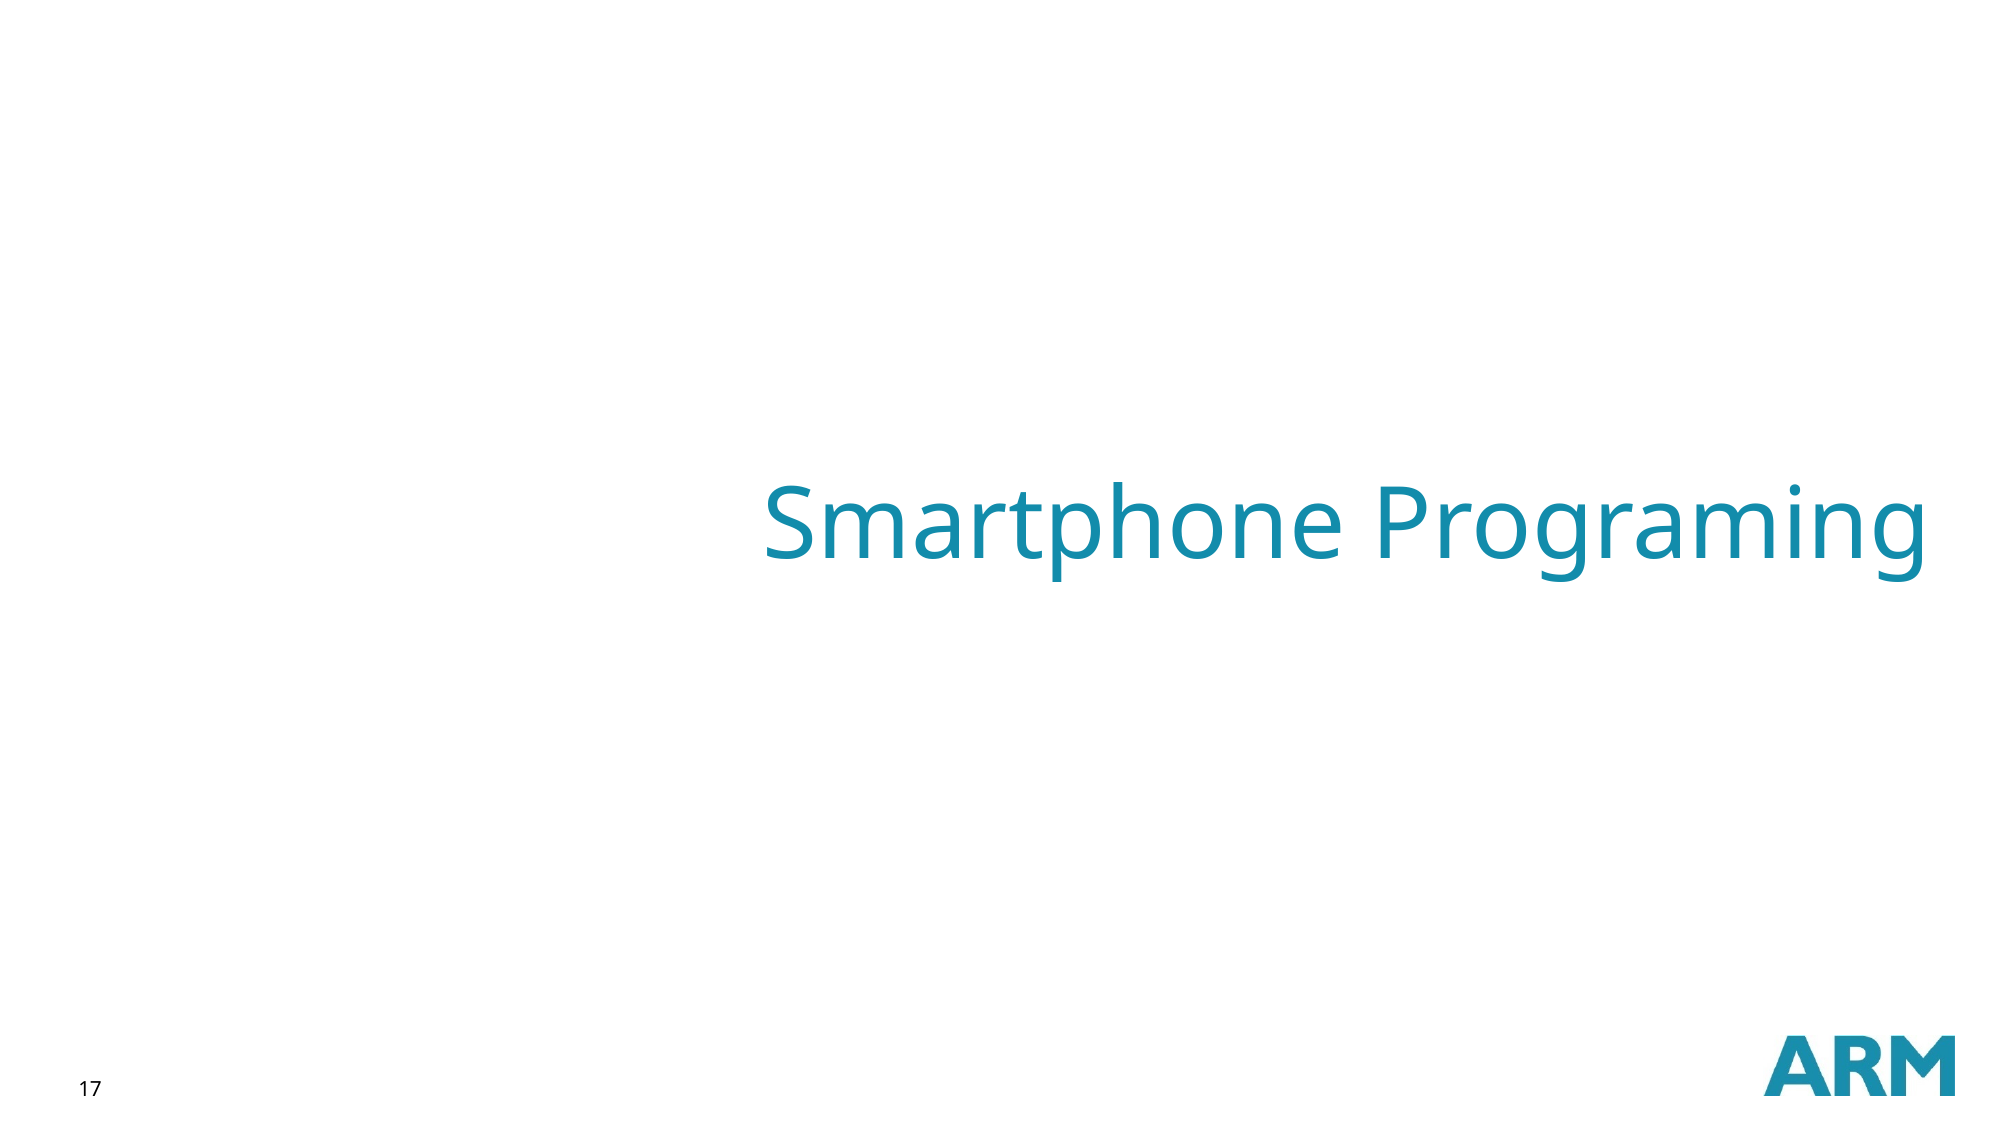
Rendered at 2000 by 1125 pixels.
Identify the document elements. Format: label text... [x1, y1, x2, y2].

picture [1763, 1035, 1955, 1096]
title Smartphone Programing [147, 458, 1958, 625]
